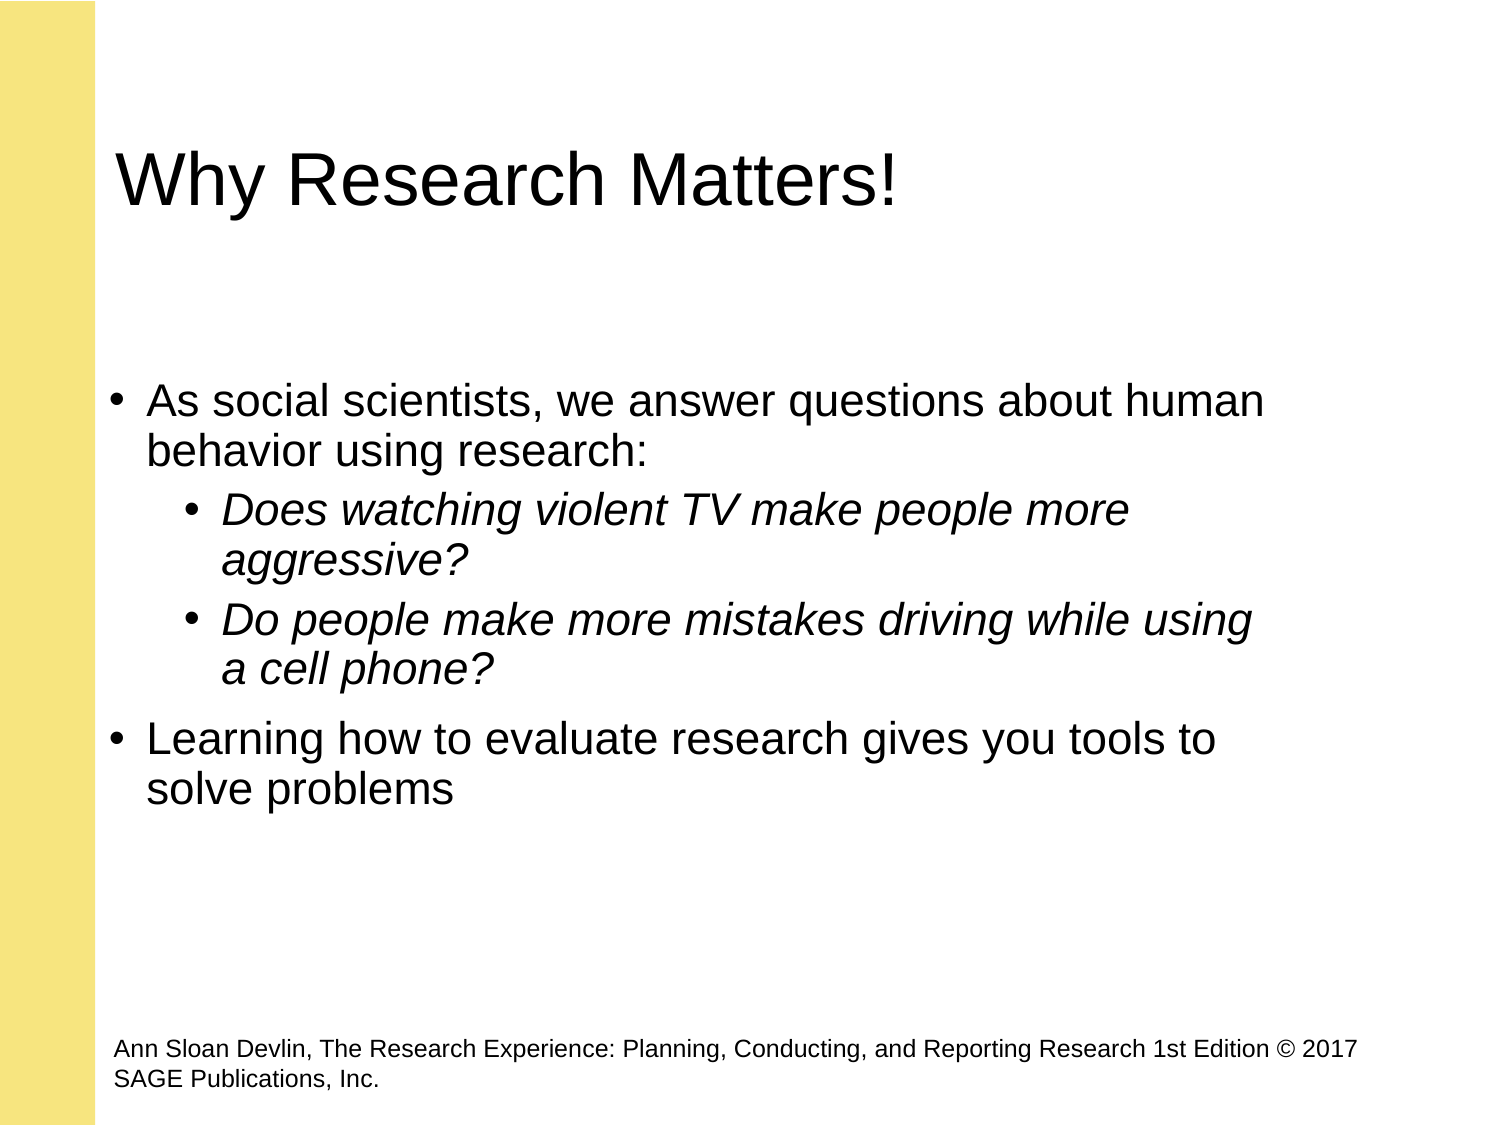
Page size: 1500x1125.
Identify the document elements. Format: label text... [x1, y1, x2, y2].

list As social scientists, we answer questions about human behavior using research: Does watching violent TV make people more aggressive? Do people make more mistakes driving while using a cell phone? Learning how to evaluate research gives you tools to solve problems [93, 369, 1300, 839]
title Why Research Matters! [100, 133, 958, 229]
picture [0, 1, 96, 1125]
